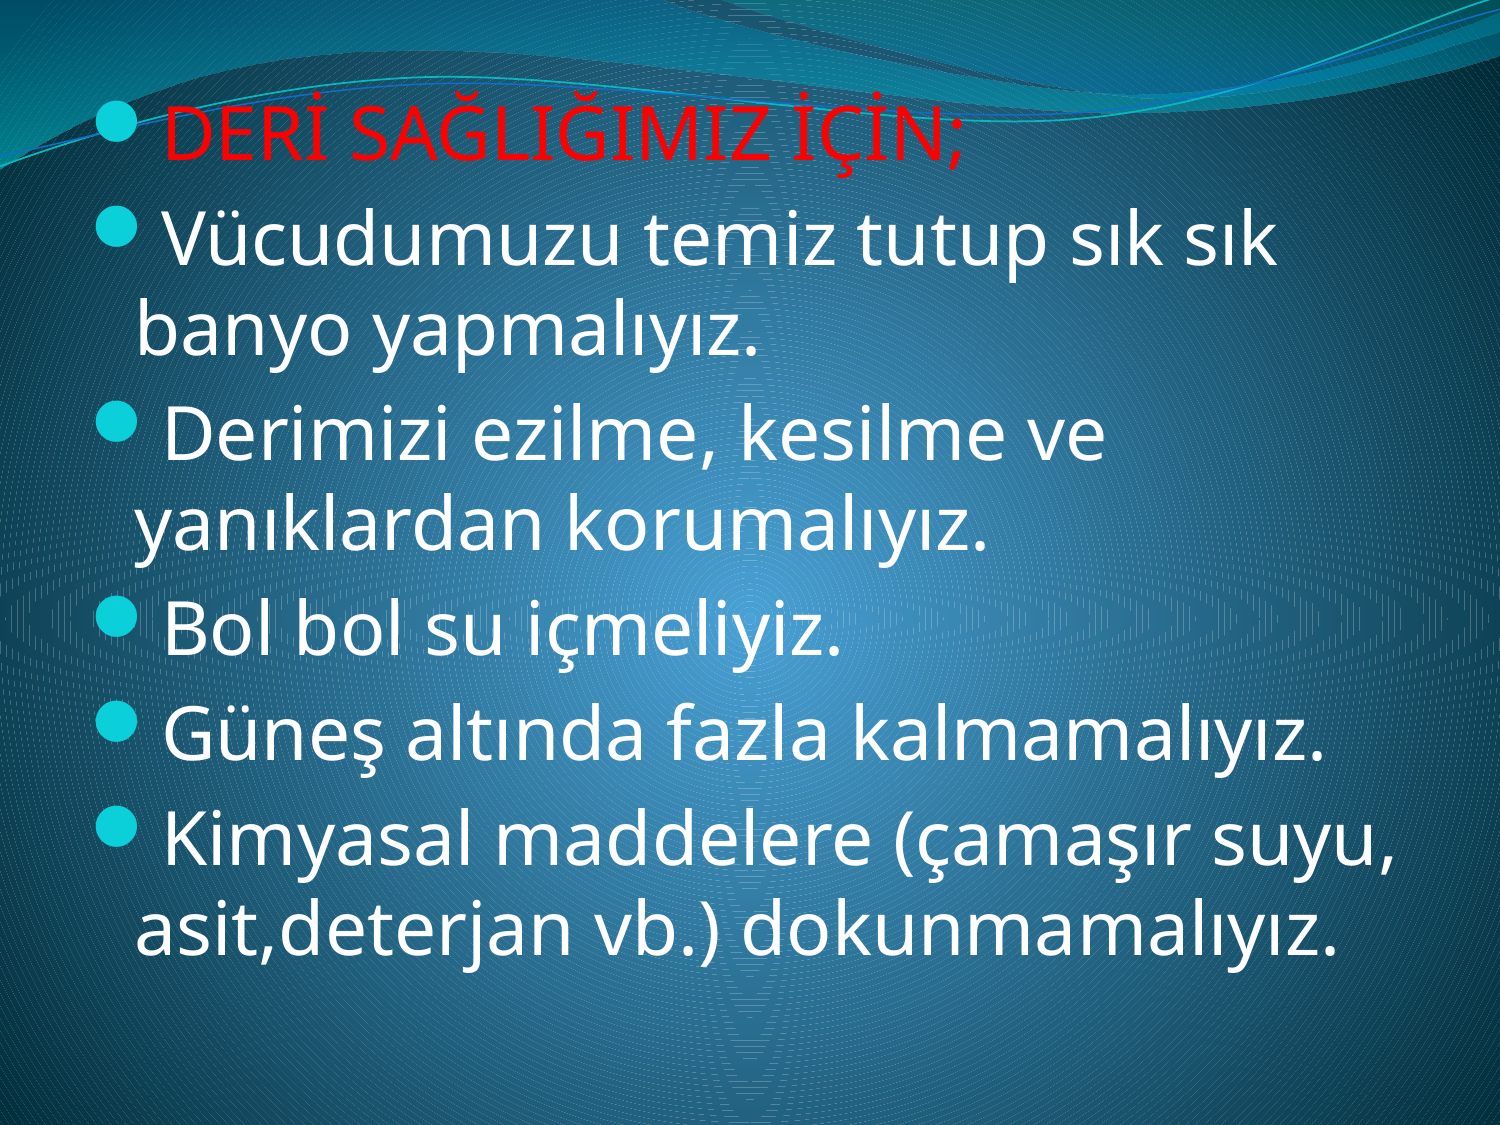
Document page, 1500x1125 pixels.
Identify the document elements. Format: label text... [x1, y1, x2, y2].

list DERİ SAĞLIĞIMIZ İÇİN; Vücudumuzu temiz tutup sık sık banyo yapmalıyız. Derimizi ezilme, kesilme ve yanıklardan korumalıyız. Bol bol su içmeliyiz. Güneş altında fazla kalmamalıyız. Kimyasal maddelere (çamaşır suyu, asit,deterjan vb.) dokunmamalıyız. [75, 78, 1425, 1038]
